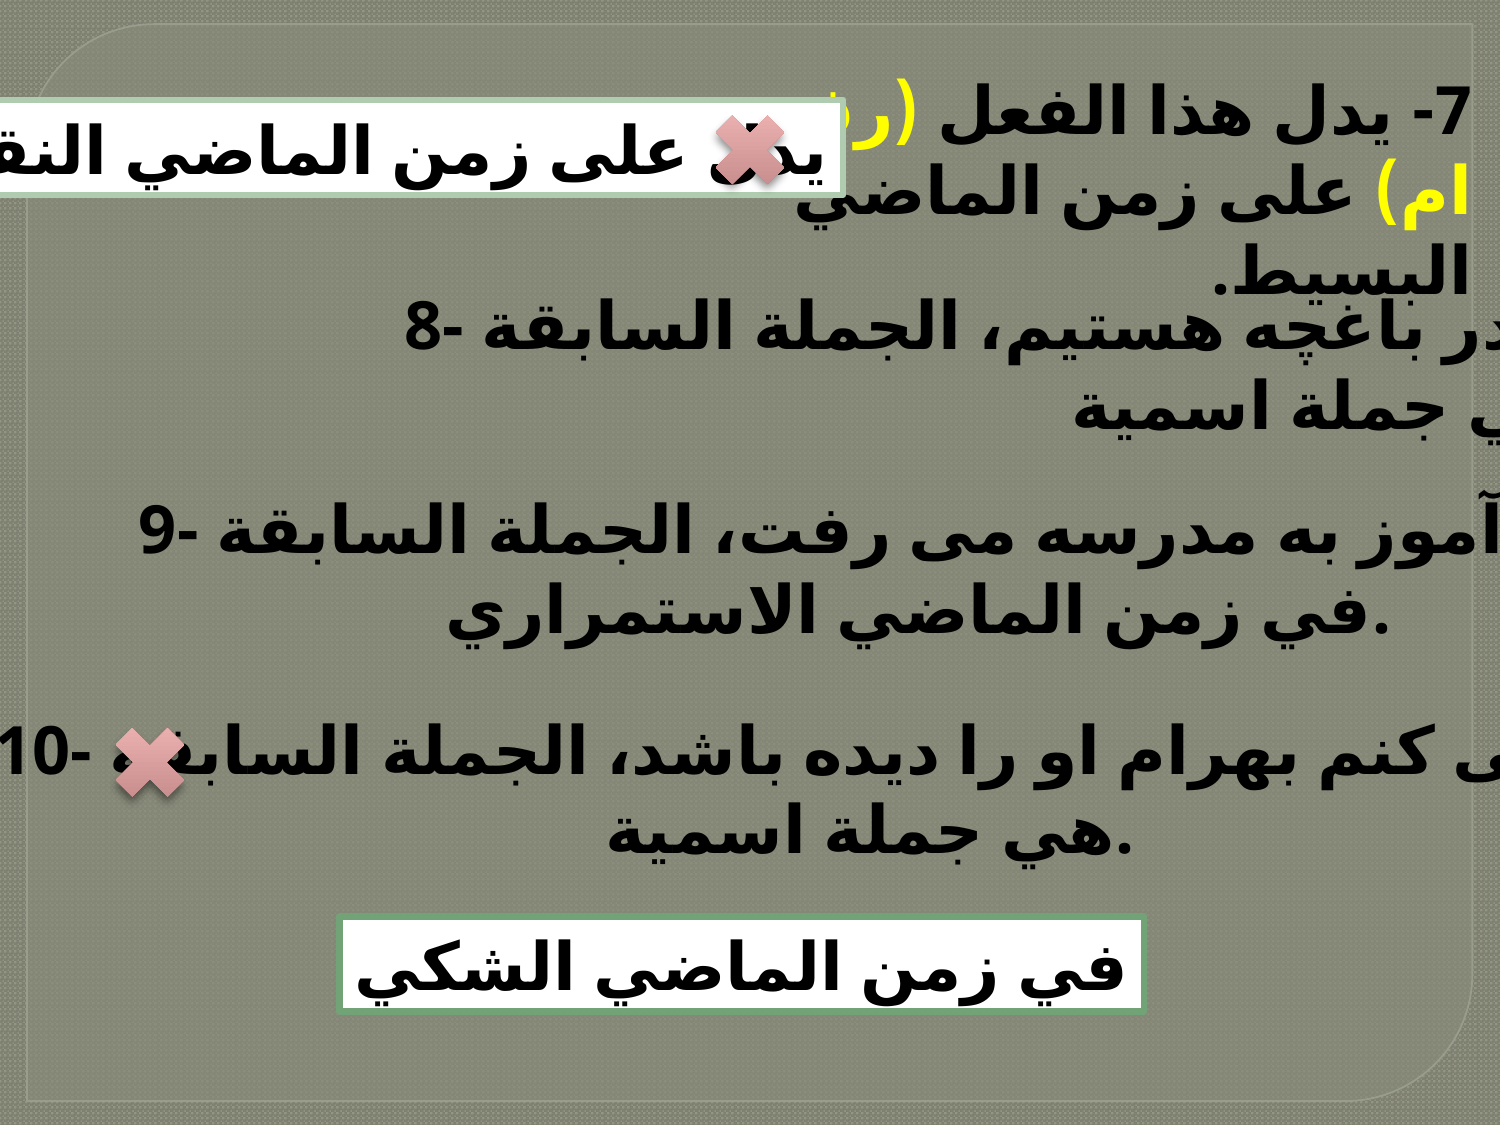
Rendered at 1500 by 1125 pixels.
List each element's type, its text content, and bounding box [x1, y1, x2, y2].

text_box [115, 728, 185, 797]
text_box يدل على زمن الماضي النقلي [0, 97, 846, 198]
text_box 7- يدل هذا الفعل (رفته ام) على زمن الماضي البسيط. [691, 60, 1488, 274]
text_box 8- ما در باغچه هستیم، الجملة السابقة هي جملة اسمية. [389, 274, 1500, 450]
text_box [715, 115, 785, 185]
text_box في زمن الماضي الشكي [336, 913, 1147, 1015]
text_box 10- گمان می کنم بهرام او را دیده باشد، الجملة السابقة هي جملة اسمية. [0, 699, 1500, 875]
text_box 9- دانش آموز به مدرسه می رفت، الجملة السابقة في زمن الماضي الاستمراري. [123, 478, 1500, 654]
